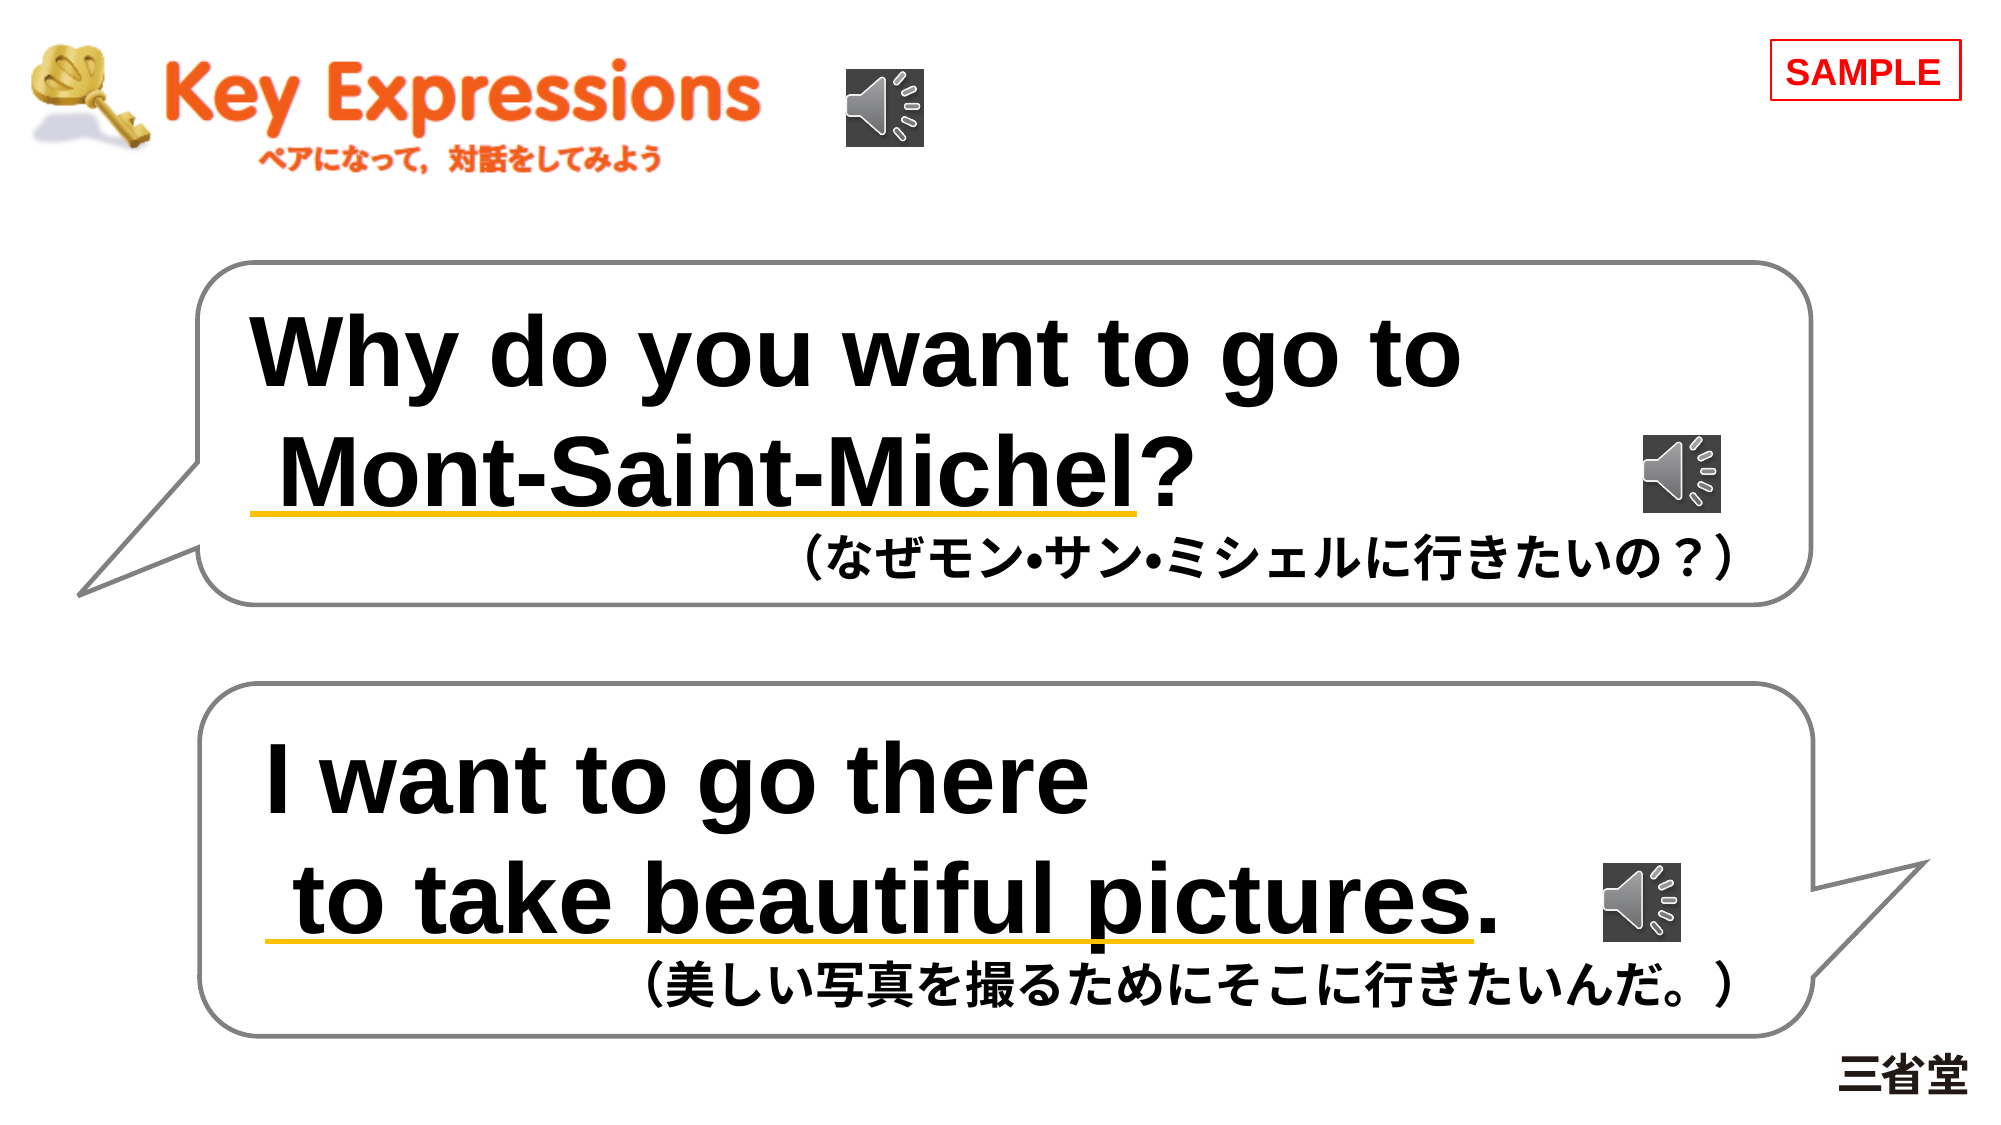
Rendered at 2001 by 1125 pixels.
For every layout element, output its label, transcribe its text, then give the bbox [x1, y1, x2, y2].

text_box SAMPLE [1770, 40, 1961, 101]
picture [845, 68, 926, 149]
picture [17, 36, 776, 184]
picture [1837, 1051, 1969, 1096]
picture [1601, 862, 1682, 943]
picture [1641, 433, 1722, 514]
text_box [198, 682, 1927, 1038]
text_box [77, 261, 1813, 606]
